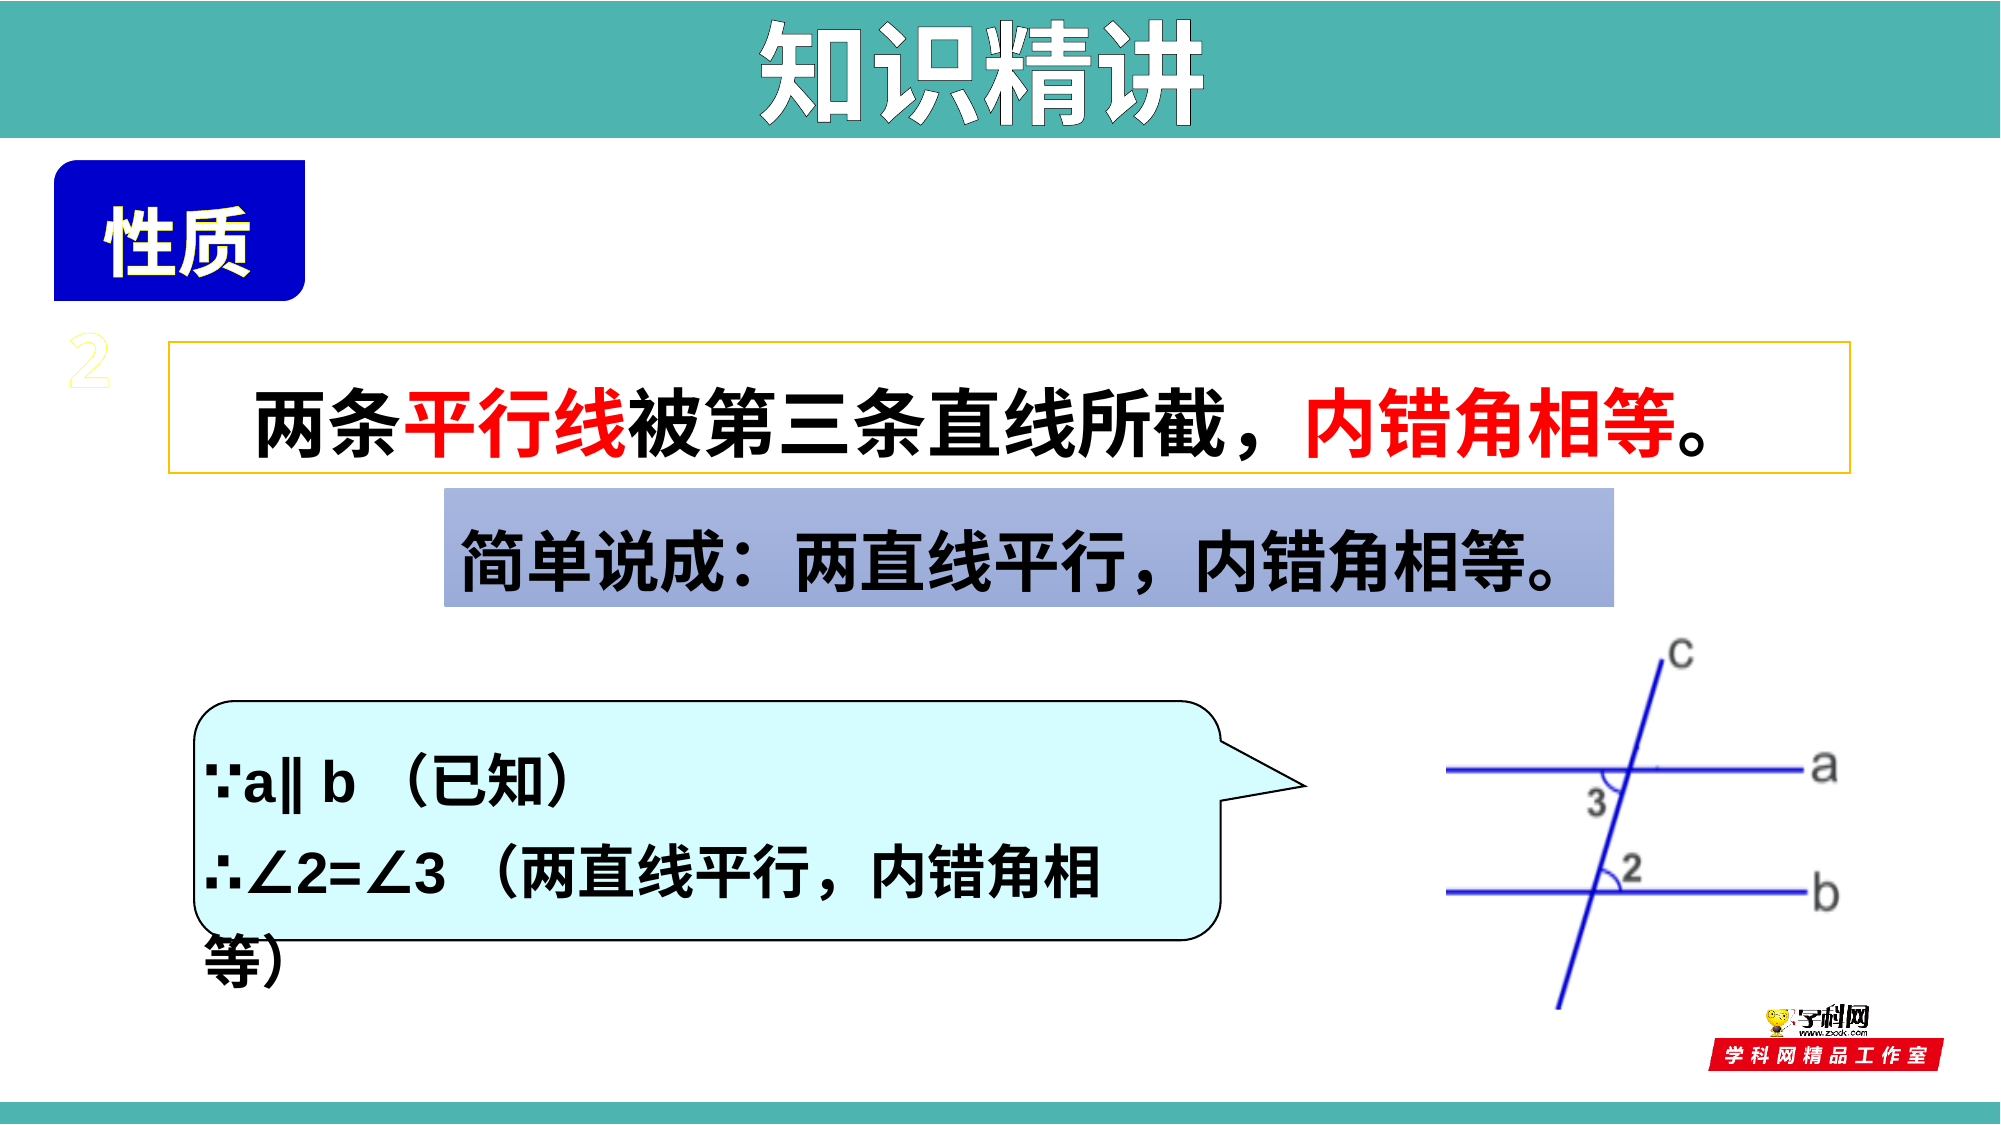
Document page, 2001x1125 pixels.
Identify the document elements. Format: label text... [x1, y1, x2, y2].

text_box 知识精讲 [742, 0, 1223, 146]
picture [0, 1, 2001, 1124]
text_box 两条平行线被第三条直线所截，内错角相等。 [168, 341, 1851, 474]
text_box 简单说成：两直线平行，内错角相等。 [444, 488, 1615, 607]
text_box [52, 159, 313, 303]
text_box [188, 701, 1221, 998]
